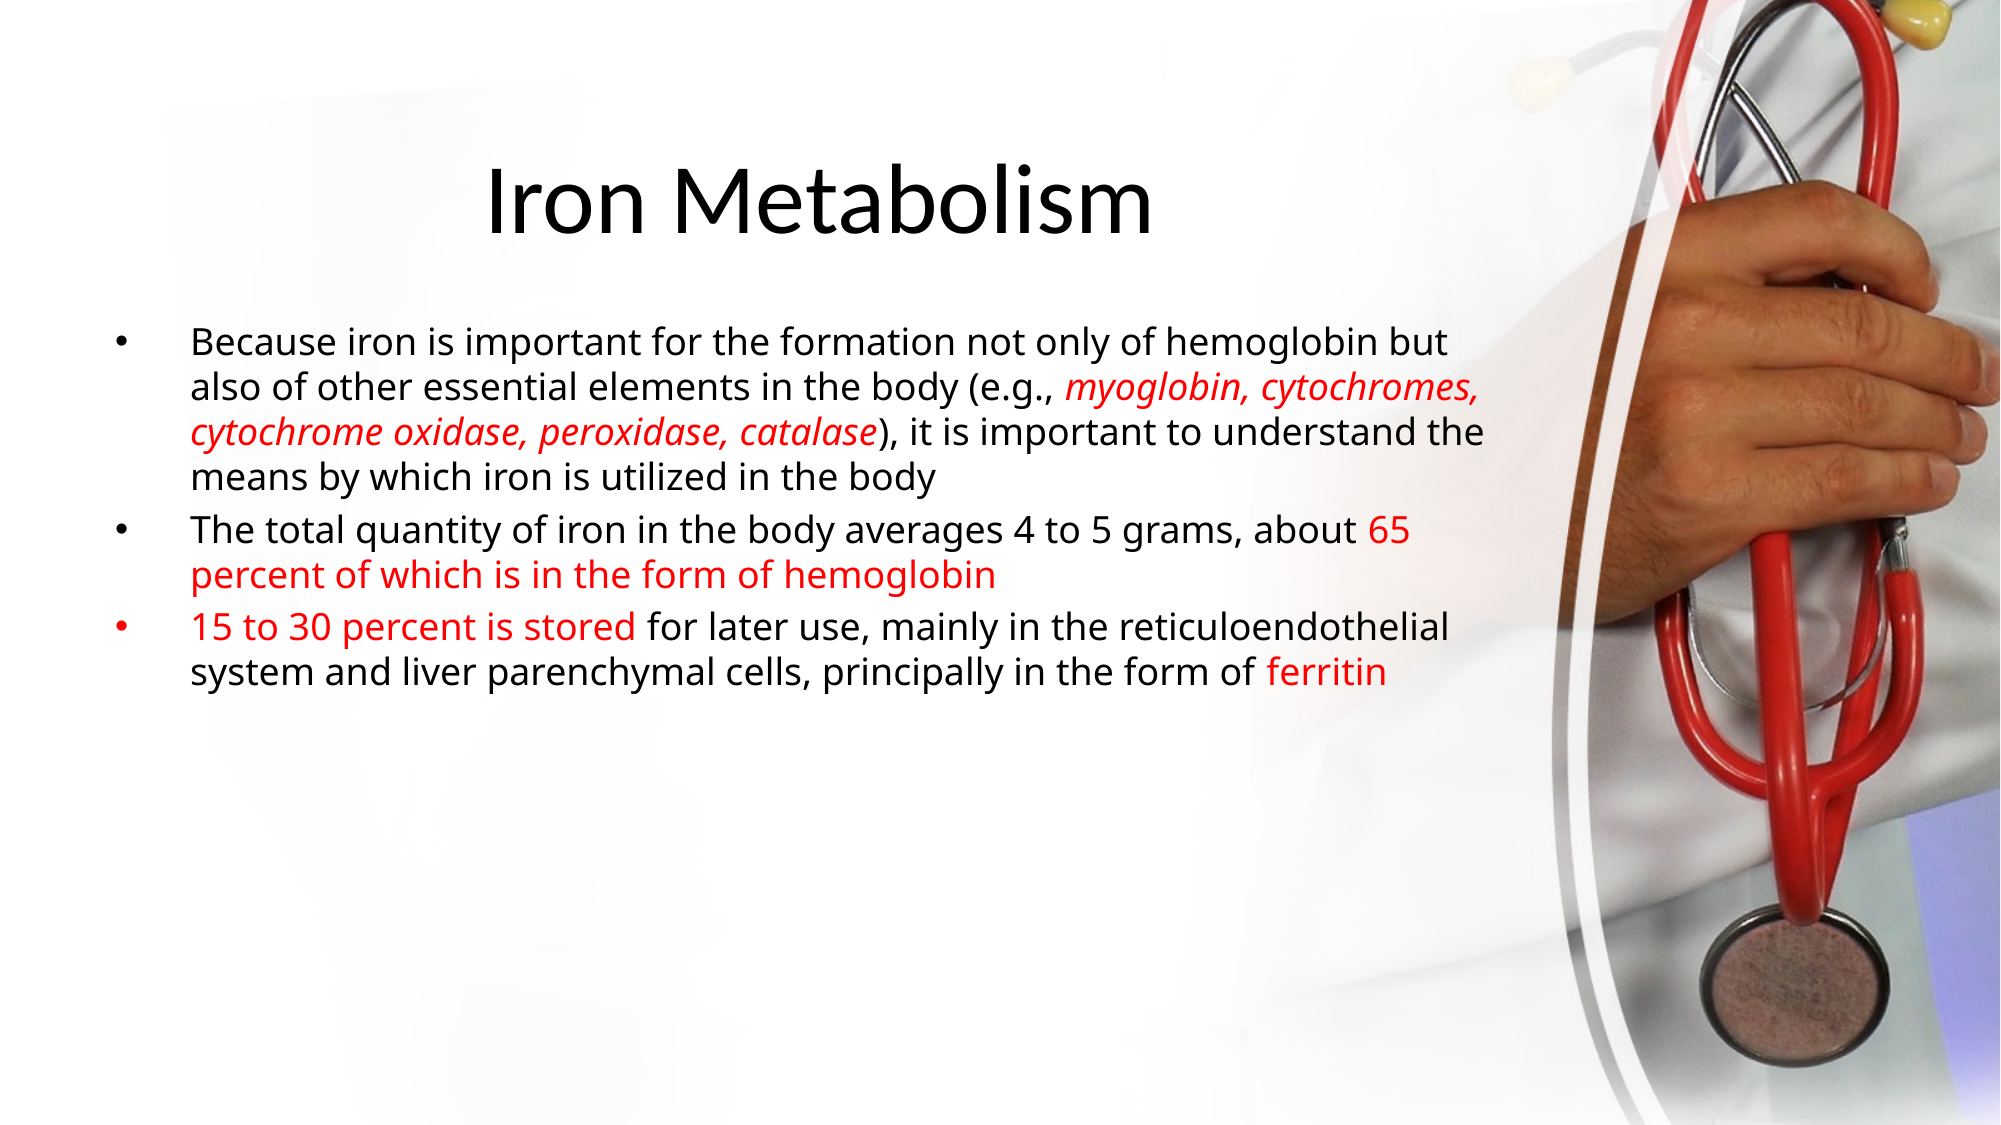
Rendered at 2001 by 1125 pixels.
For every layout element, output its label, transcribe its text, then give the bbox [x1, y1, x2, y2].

picture [0, 0, 2001, 1125]
list Because iron is important for the formation not only of hemoglobin but also of other essential elements in the body (e.g., myoglobin, cytochromes, cytochrome oxidase, peroxidase, catalase), it is important to understand the means by which iron is utilized in the body The total quantity of iron in the body averages 4 to 5 grams, about 65 percent of which is in the form of hemoglobin 15 to 30 percent is stored for later use, mainly in the reticuloendothelial system and liver parenchymal cells, principally in the form of ferritin [100, 310, 1537, 1043]
title Iron Metabolism [99, 110, 1540, 278]
